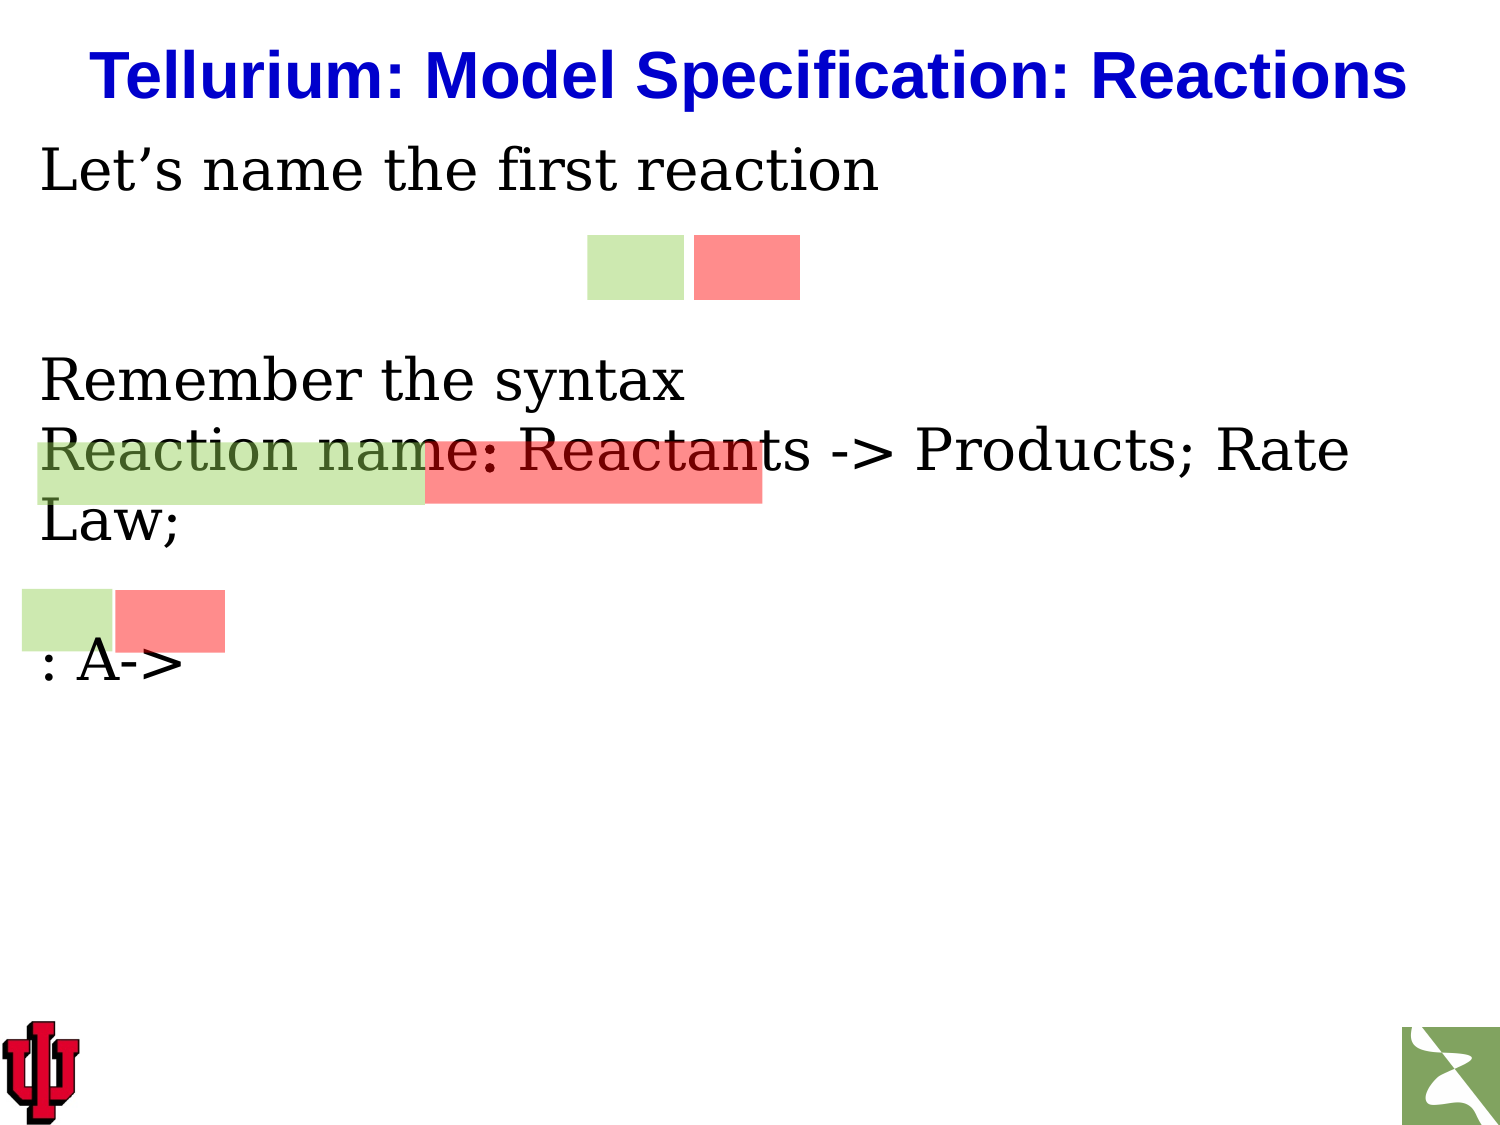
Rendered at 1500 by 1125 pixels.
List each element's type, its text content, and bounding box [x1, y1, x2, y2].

text_box [585, 233, 686, 302]
picture [1402, 1027, 1500, 1125]
picture [0, 1020, 80, 1125]
text_box [0, 556, 1500, 663]
title Tellurium: Model Specification: Reactions [0, 19, 1500, 112]
text_box [692, 233, 802, 302]
text_box [113, 588, 227, 655]
text_box [423, 439, 765, 506]
text_box [0, 112, 1500, 478]
text_box [35, 440, 427, 507]
